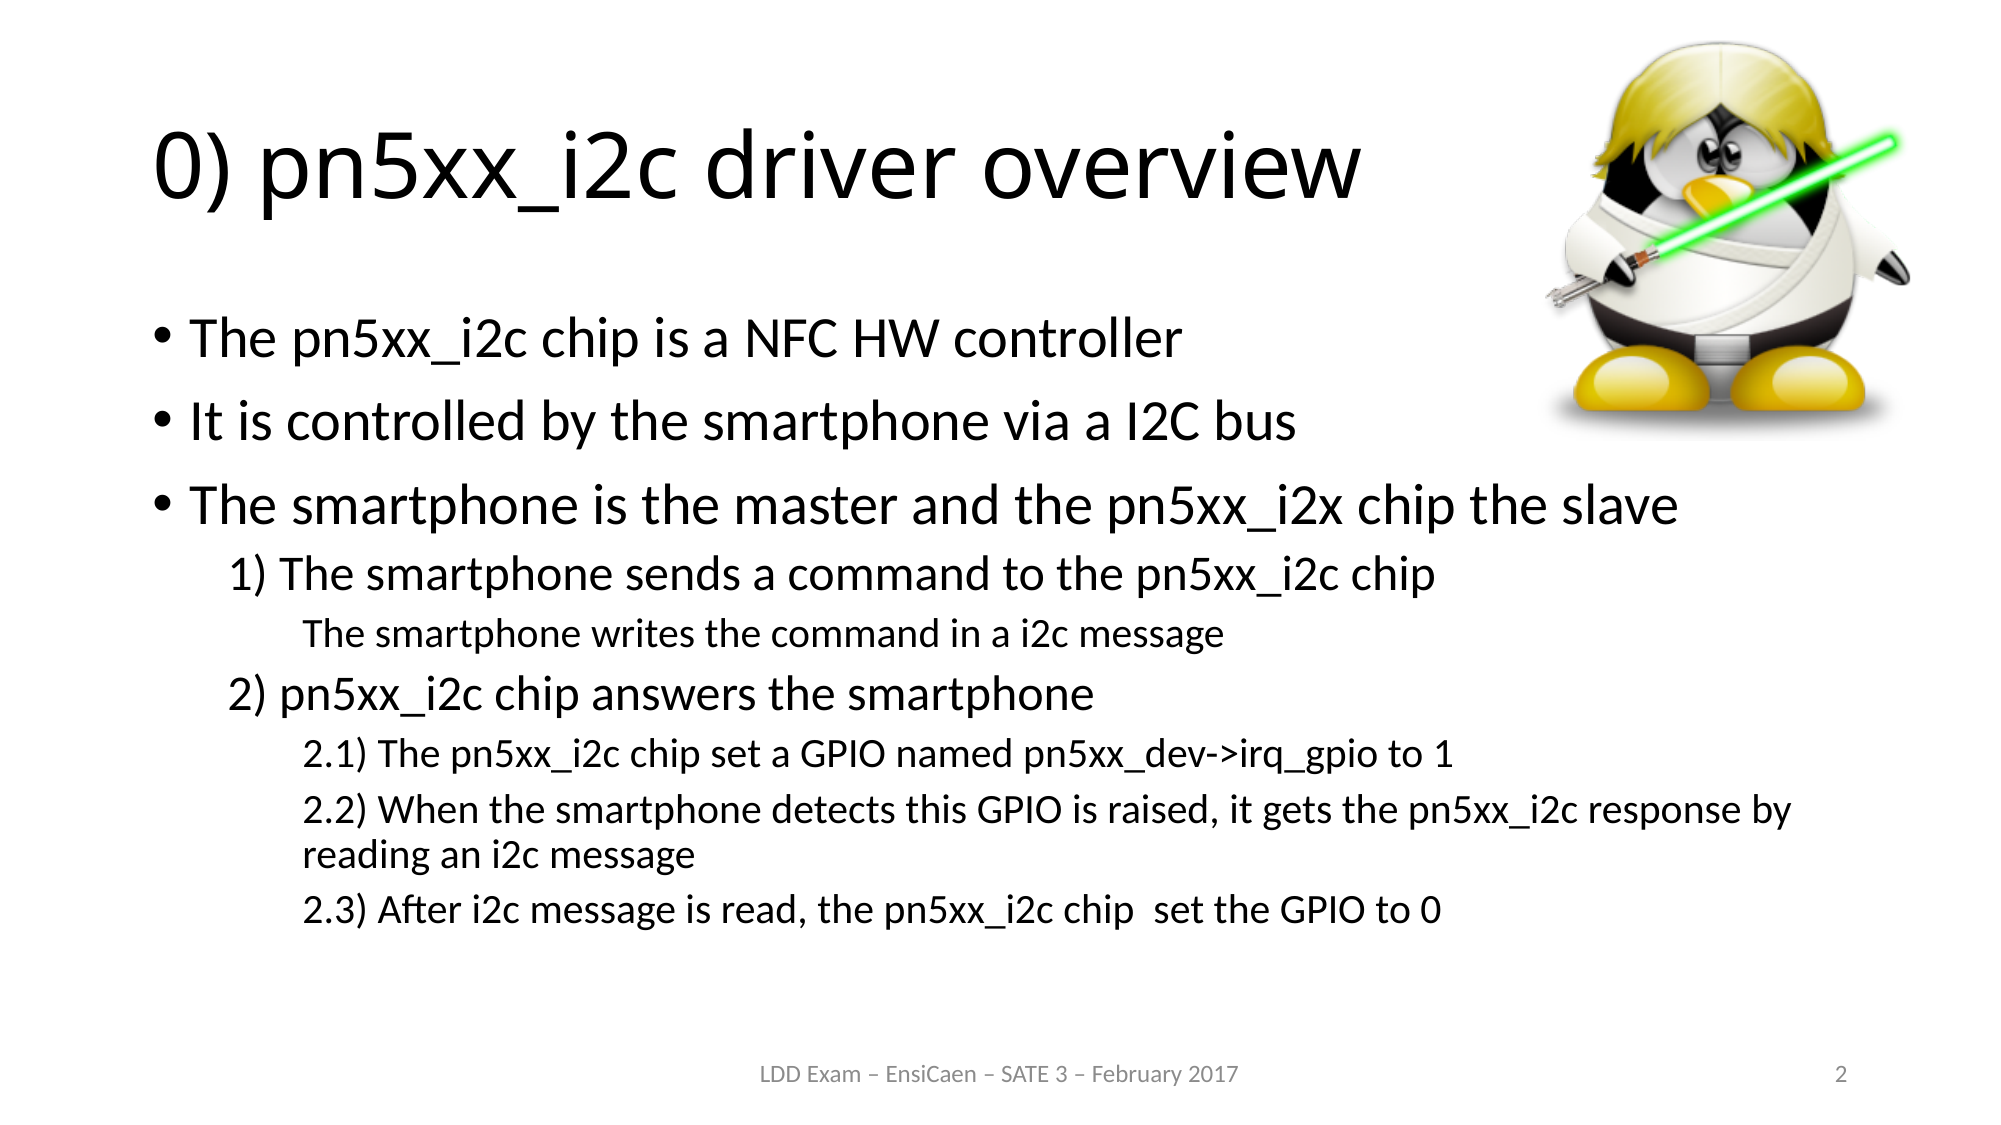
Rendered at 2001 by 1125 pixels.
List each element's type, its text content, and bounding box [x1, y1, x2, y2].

picture [1519, 40, 1920, 441]
list The pn5xx_i2c chip is a NFC HW controller It is controlled by the smartphone via a I2C bus The smartphone is the master and the pn5xx_i2x chip the slave 1) The smartphone sends a command to the pn5xx_i2c chip The smartphone writes the command in a i2c message 2) pn5xx_i2c chip answers the smartphone 2.1) The pn5xx_i2c chip set a GPIO named pn5xx_dev->irq_gpio to 1 2.2) When the smartphone detects this GPIO is raised, it gets the pn5xx_i2c response by reading an i2c message 2.3) After i2c message is read, the pn5xx_i2c chip set the GPIO to 0 [137, 299, 1863, 1014]
slide_number 2 [1412, 1042, 1863, 1103]
title 0) pn5xx_i2c driver overview [137, 59, 1519, 278]
footer LDD Exam – EnsiCaen – SATE 3 – February 2017 [662, 1042, 1338, 1103]
